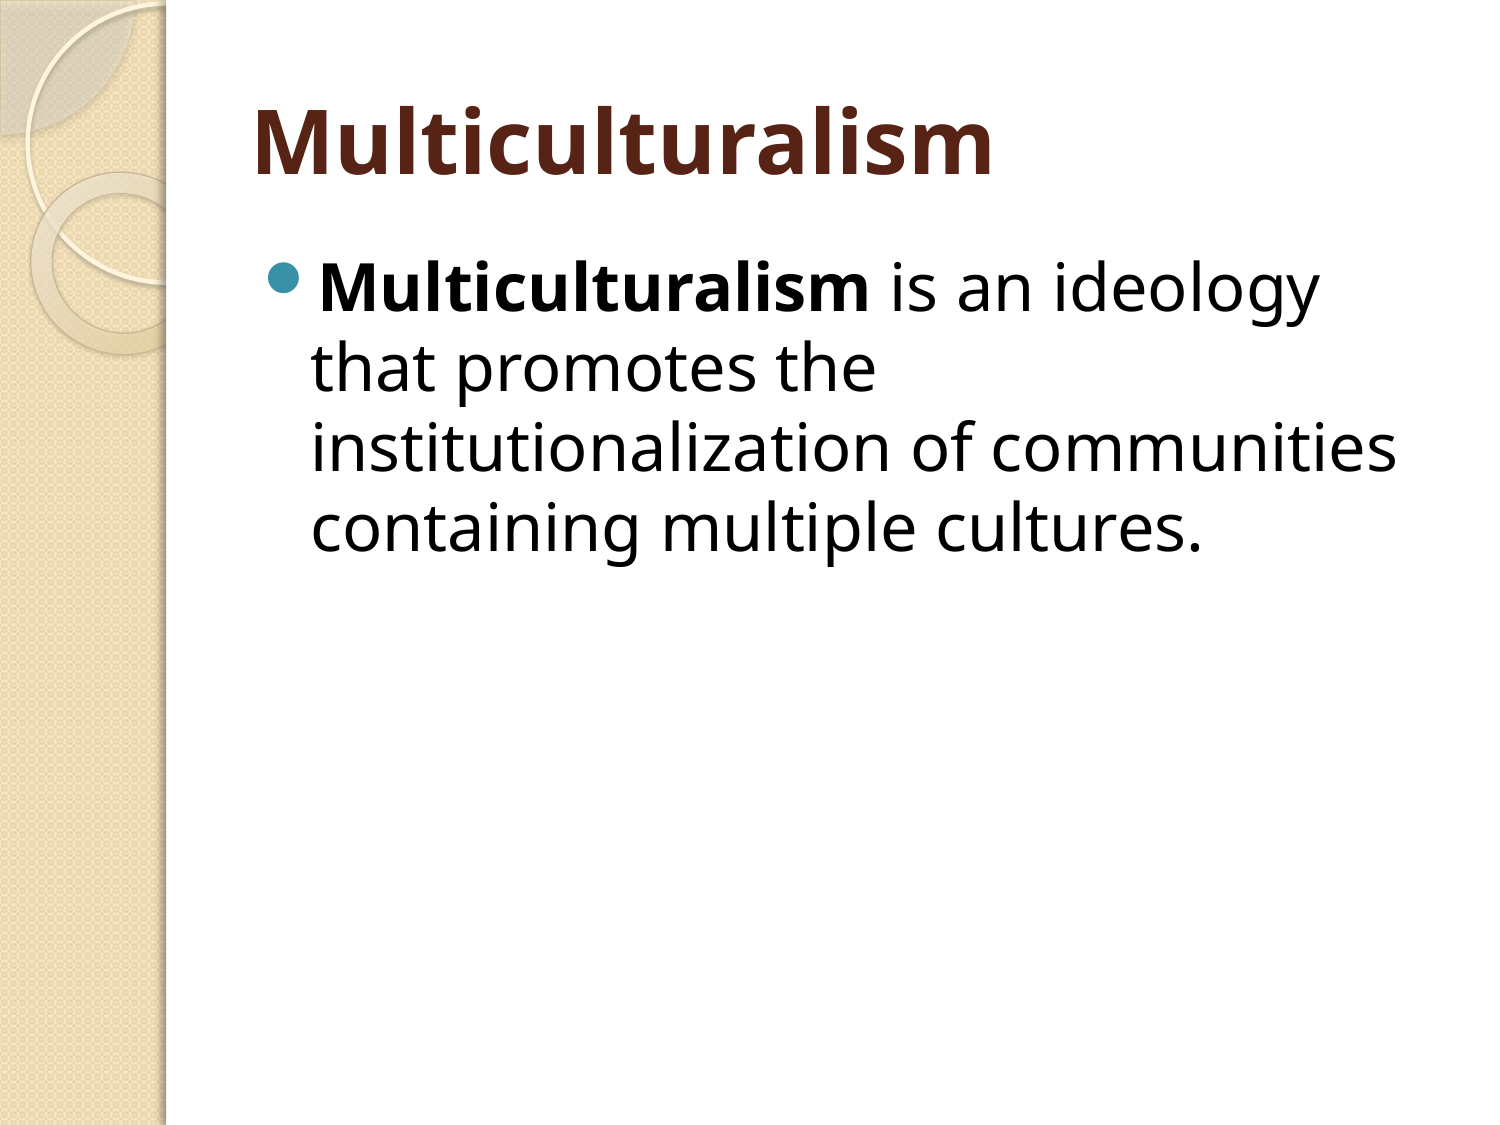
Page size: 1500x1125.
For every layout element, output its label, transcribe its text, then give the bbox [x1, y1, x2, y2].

list Multiculturalism is an ideology that promotes the institutionalization of communities containing multiple cultures. [235, 237, 1466, 1025]
title Multiculturalism [235, 45, 1466, 233]
